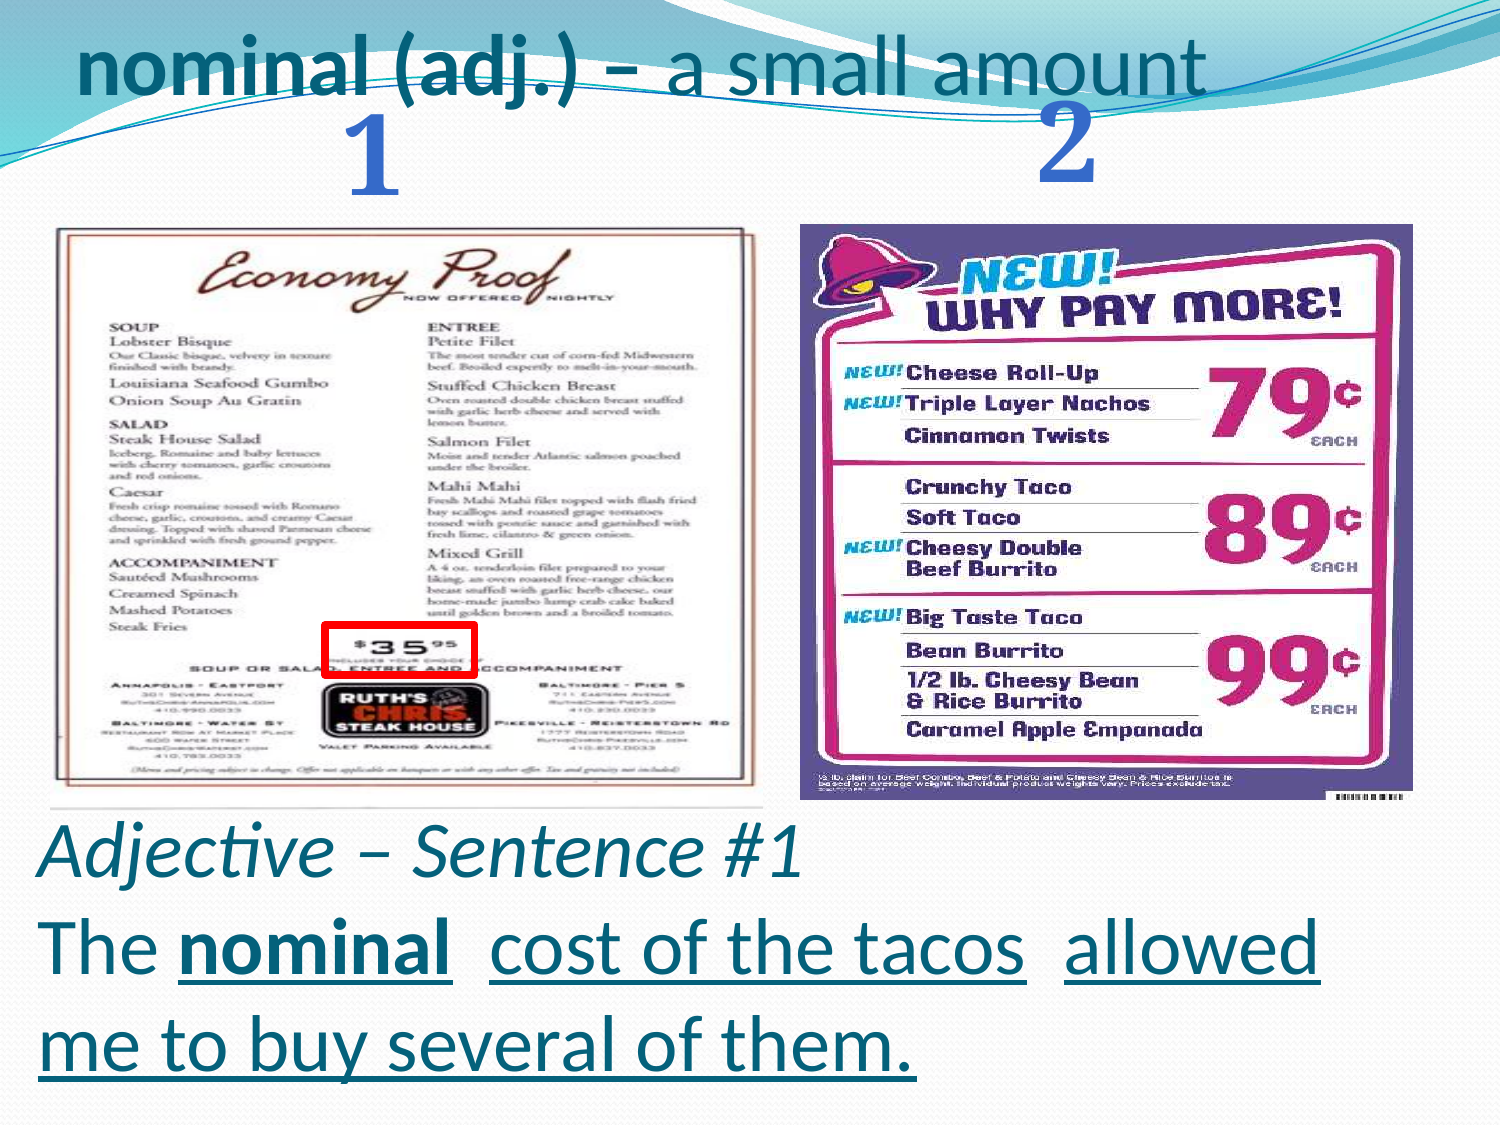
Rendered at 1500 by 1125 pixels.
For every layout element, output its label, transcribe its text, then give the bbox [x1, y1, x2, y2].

text_box 1 [326, 74, 420, 223]
text_box 2 [1021, 62, 1115, 213]
title nominal (adj.) – a small amount [75, 0, 1425, 113]
text_box Adjective – Sentence #1 The nominal cost of the tacos allowed me to buy several of them. [37, 787, 1388, 1088]
picture [49, 224, 763, 813]
picture [799, 224, 1413, 801]
